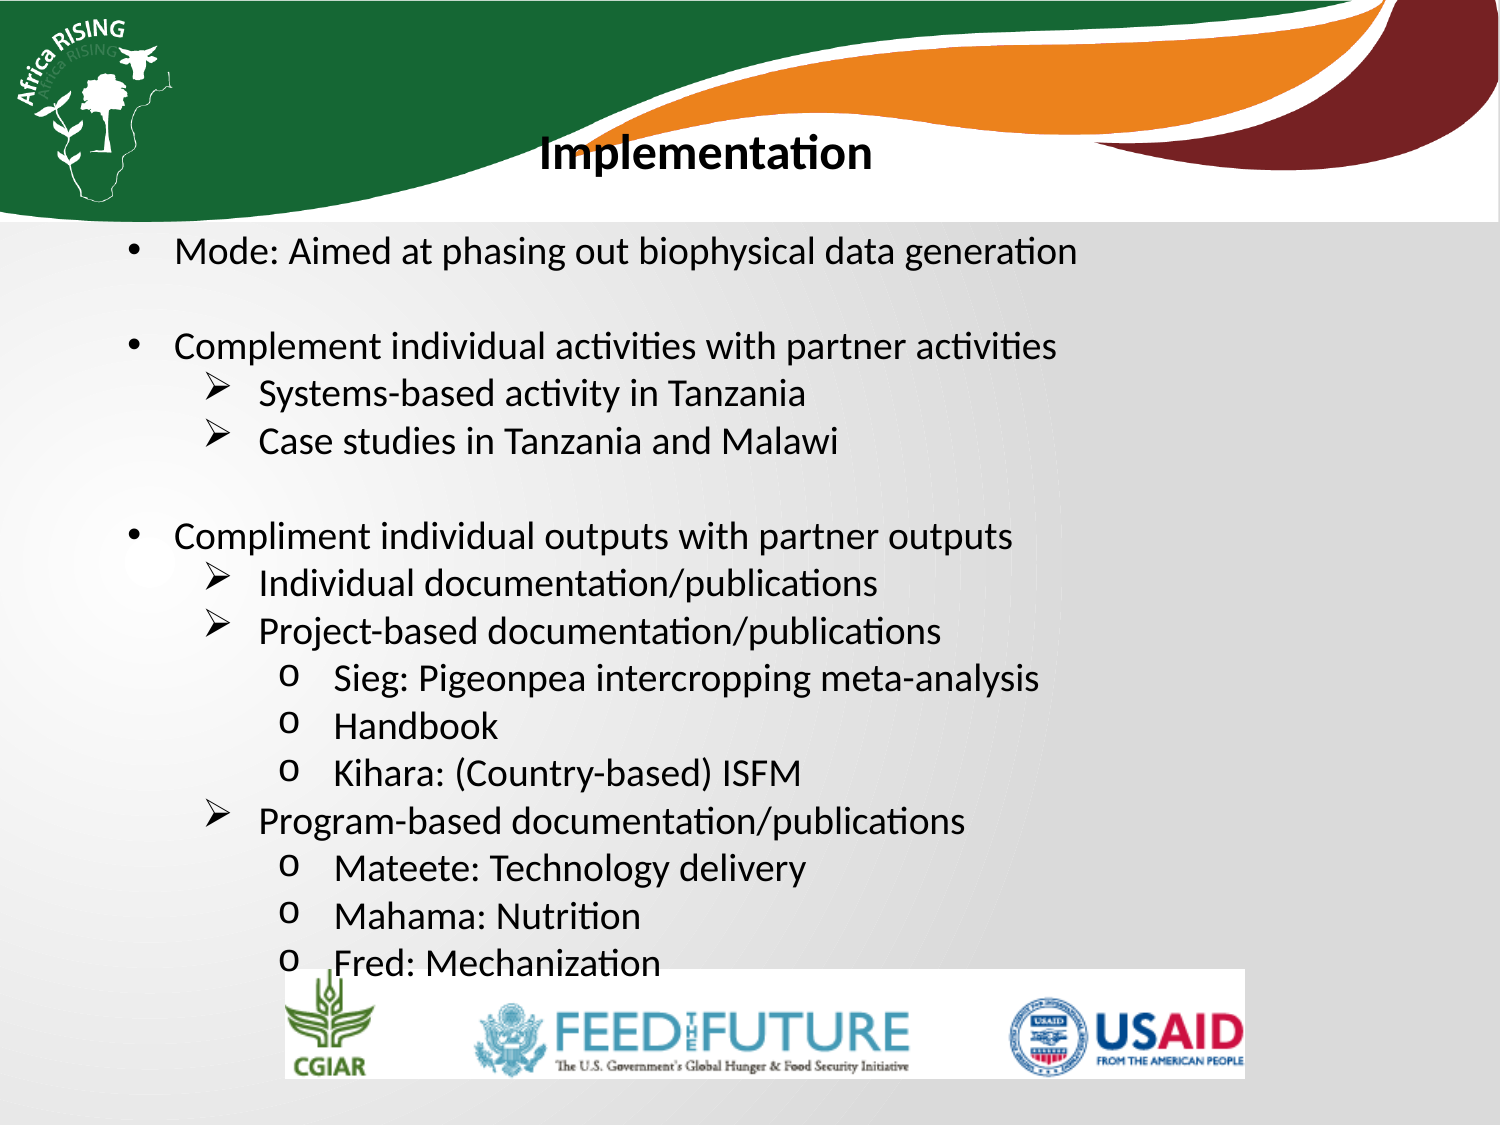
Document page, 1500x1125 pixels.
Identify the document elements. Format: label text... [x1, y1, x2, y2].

picture [285, 992, 1245, 1079]
picture [0, 0, 1499, 222]
text_box Implementation Mode: Aimed at phasing out biophysical data generation Complement individual activities with partner activities Systems-based activity in Tanzania Case studies in Tanzania and Malawi Compliment individual outputs with partner outputs Individual documentation/publications Project-based documentation/publications Sieg: Pigeonpea intercropping meta-analysis Handbook Kihara: (Country-based) ISFM Program-based documentation/publications Mateete: Technology delivery Mahama: Nutrition Fred: Mechanization [37, 112, 1375, 992]
